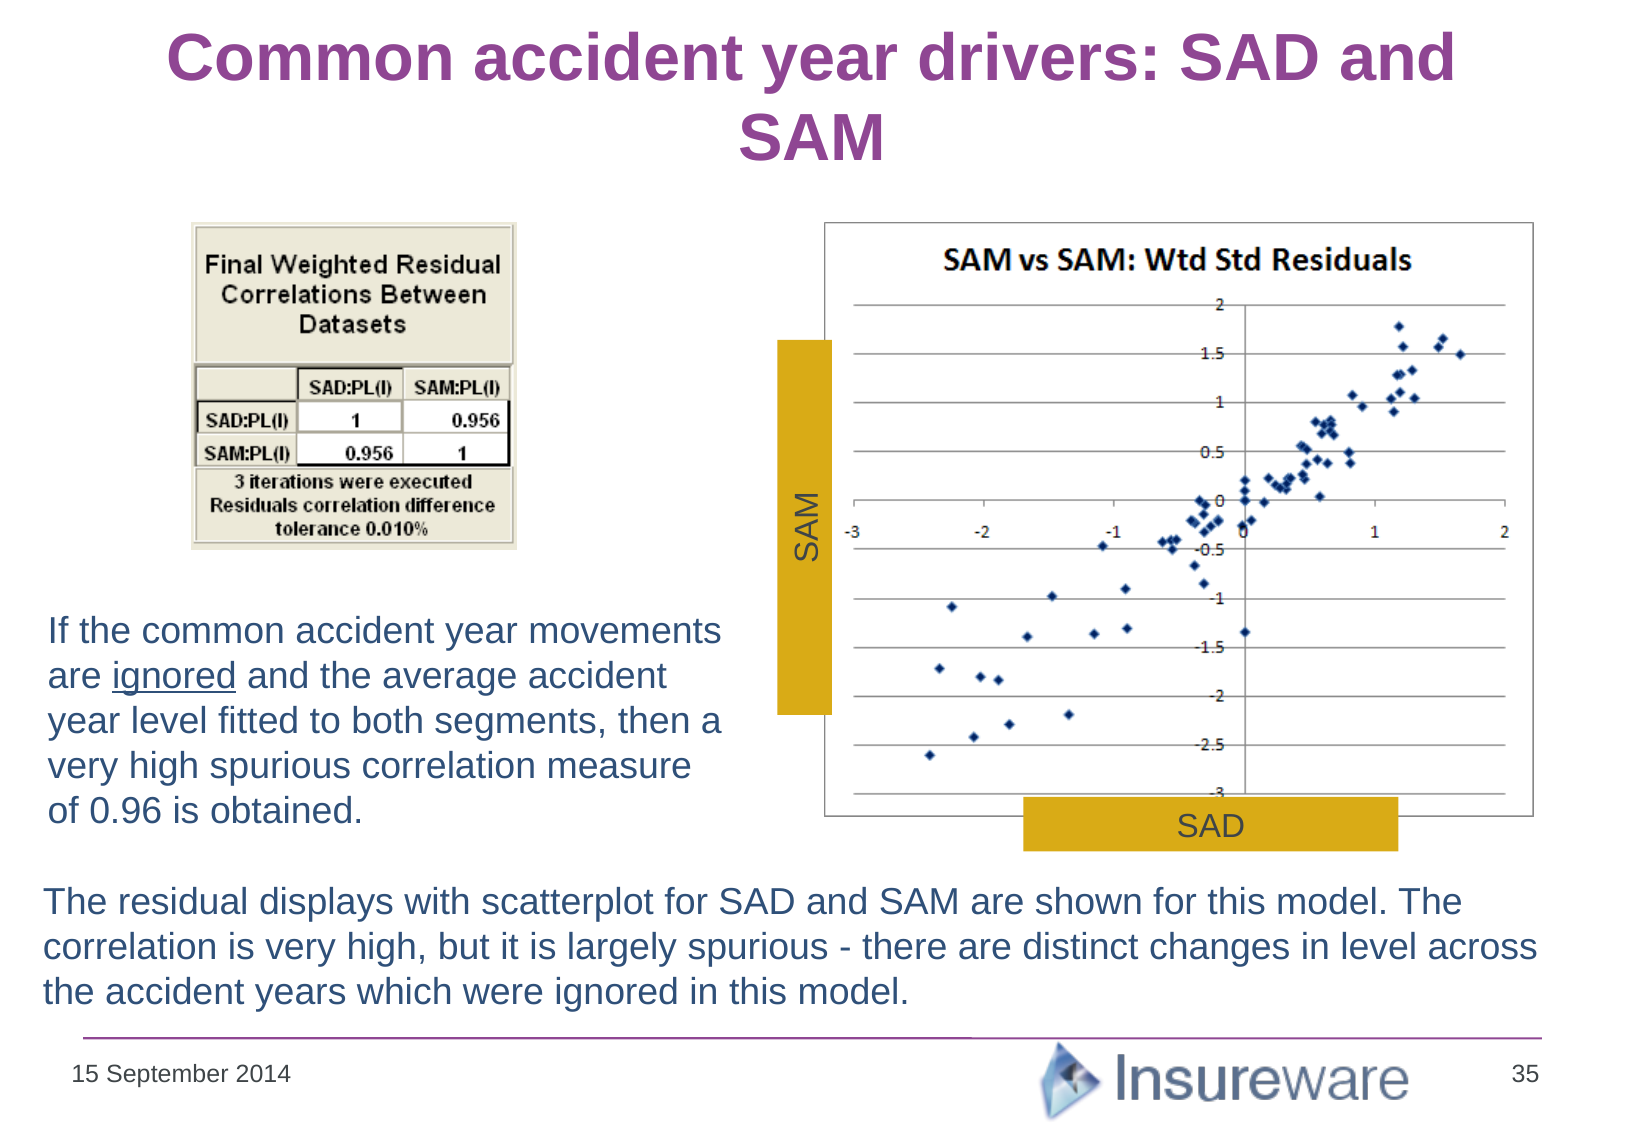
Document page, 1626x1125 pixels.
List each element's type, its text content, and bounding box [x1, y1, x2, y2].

title Common accident year drivers: SAD and SAM [75, 0, 1550, 188]
picture [823, 222, 1534, 817]
text_box SAD [1023, 824, 1399, 852]
text_box The residual displays with scatterplot for SAD and SAM are shown for this model. The correlation is very high, but it is largely spurious - there are distinct changes in level across the accident years which were ignored in this model. [28, 869, 1578, 1020]
picture [1036, 1039, 1416, 1125]
text_box If the common accident year movements are ignored and the average accident year level fitted to both segments, then a very high spurious correlation measure of 0.96 is obtained. [32, 598, 748, 839]
text_box SAM [777, 339, 818, 715]
slide_number 35 [1439, 1050, 1555, 1106]
picture [191, 222, 517, 550]
